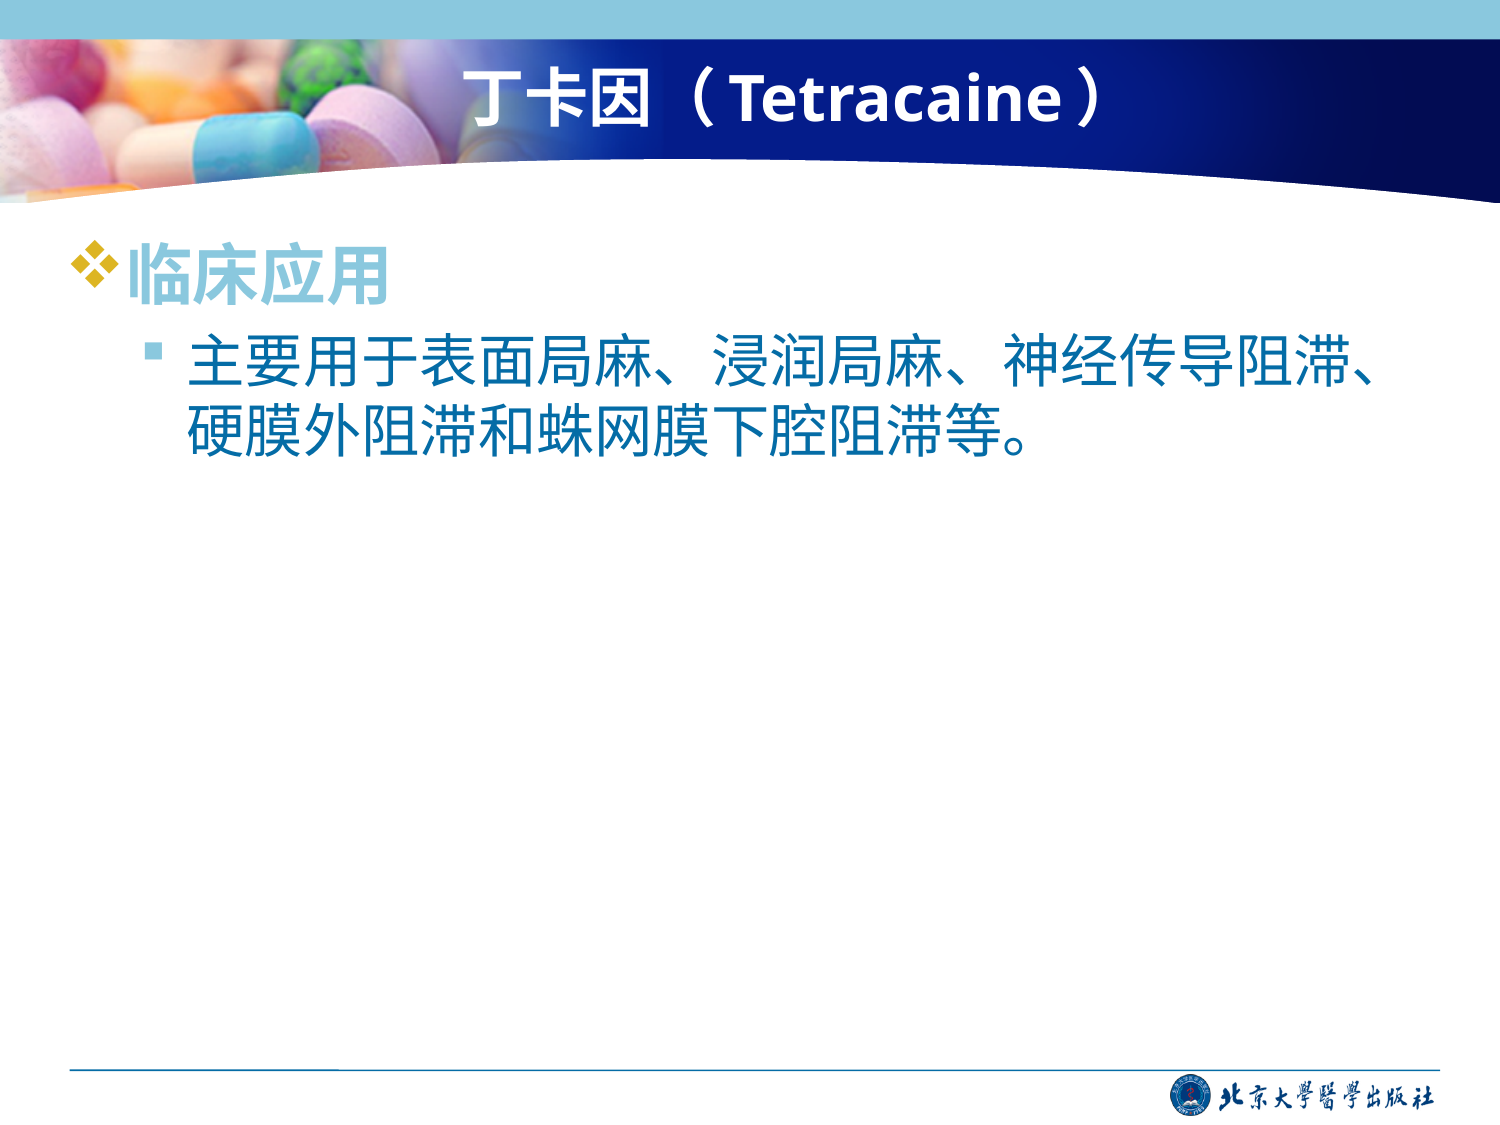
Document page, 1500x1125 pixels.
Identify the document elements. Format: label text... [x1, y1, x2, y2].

picture [1170, 1074, 1436, 1118]
title 丁卡因（Tetracaine） [137, 49, 1463, 143]
list 临床应用 主要用于表面局麻、浸润局麻、神经传导阻滞、硬膜外阻滞和蛛网膜下腔阻滞等。 [49, 224, 1463, 1026]
picture [0, 40, 1500, 203]
